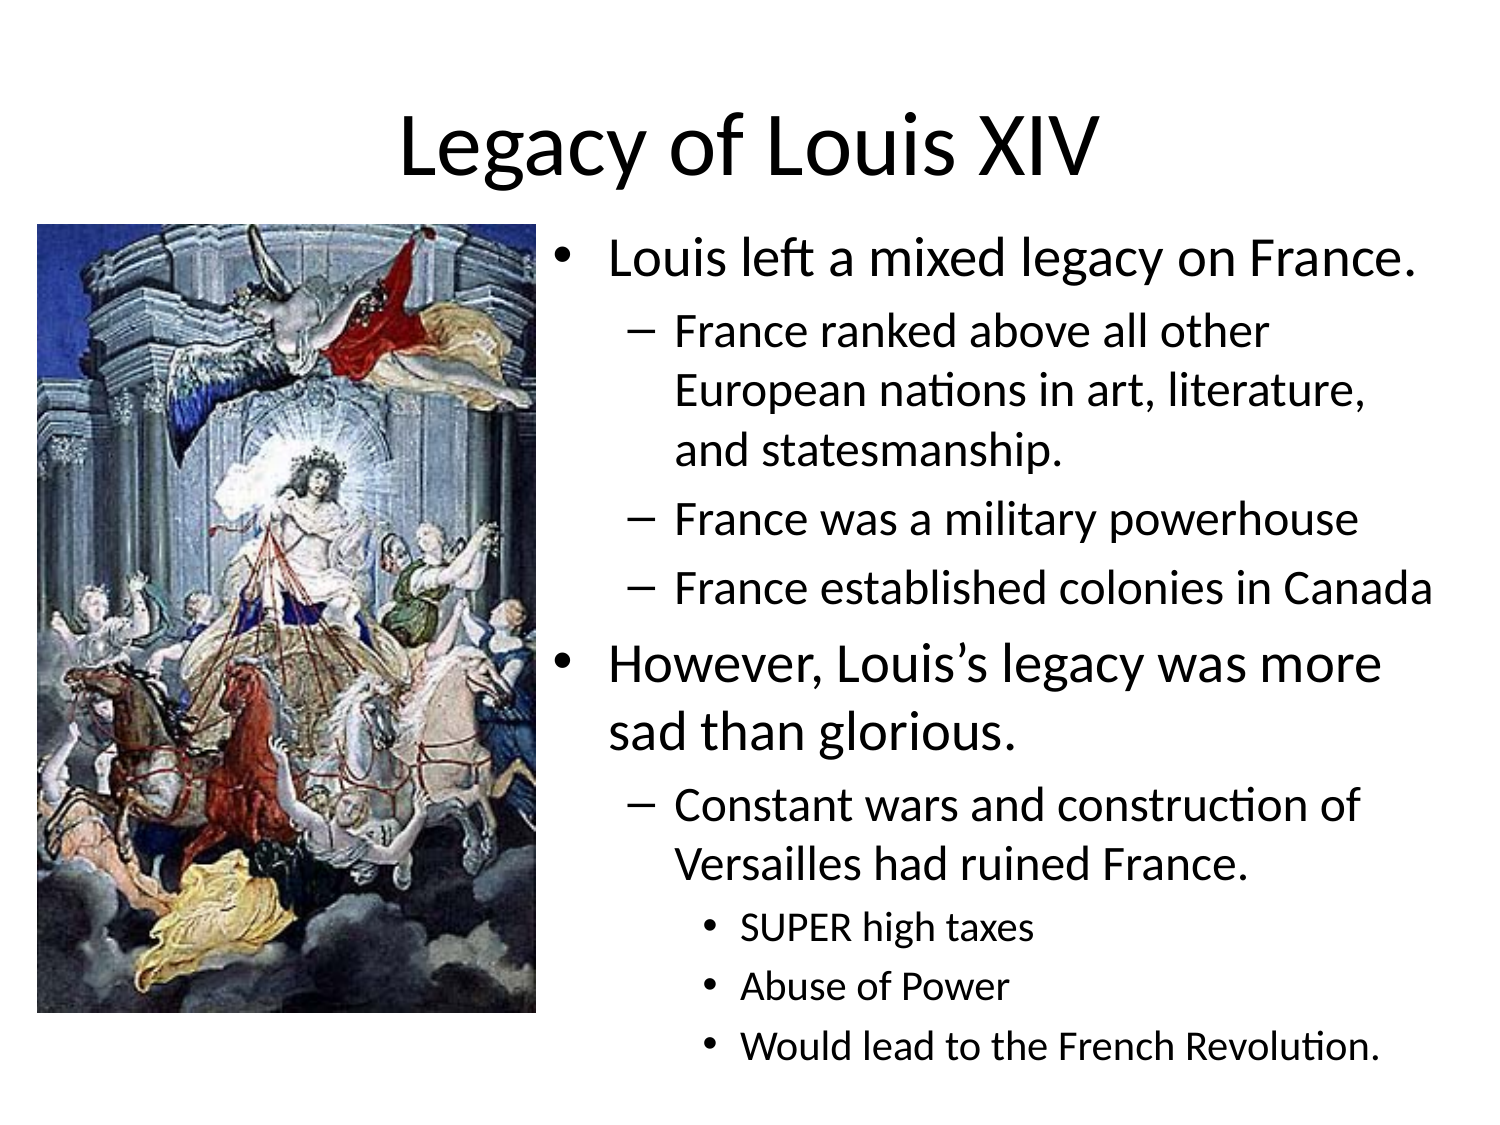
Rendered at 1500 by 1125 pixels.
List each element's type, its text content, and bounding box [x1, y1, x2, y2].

title Legacy of Louis XIV [75, 45, 1425, 225]
picture [37, 224, 536, 1013]
list Louis left a mixed legacy on France. France ranked above all other European nations in art, literature, and statesmanship. France was a military powerhouse France established colonies in Canada However, Louis’s legacy was more sad than glorious. Constant wars and construction of Versailles had ruined France. SUPER high taxes Abuse of Power Would lead to the French Revolution. [537, 212, 1463, 1088]
